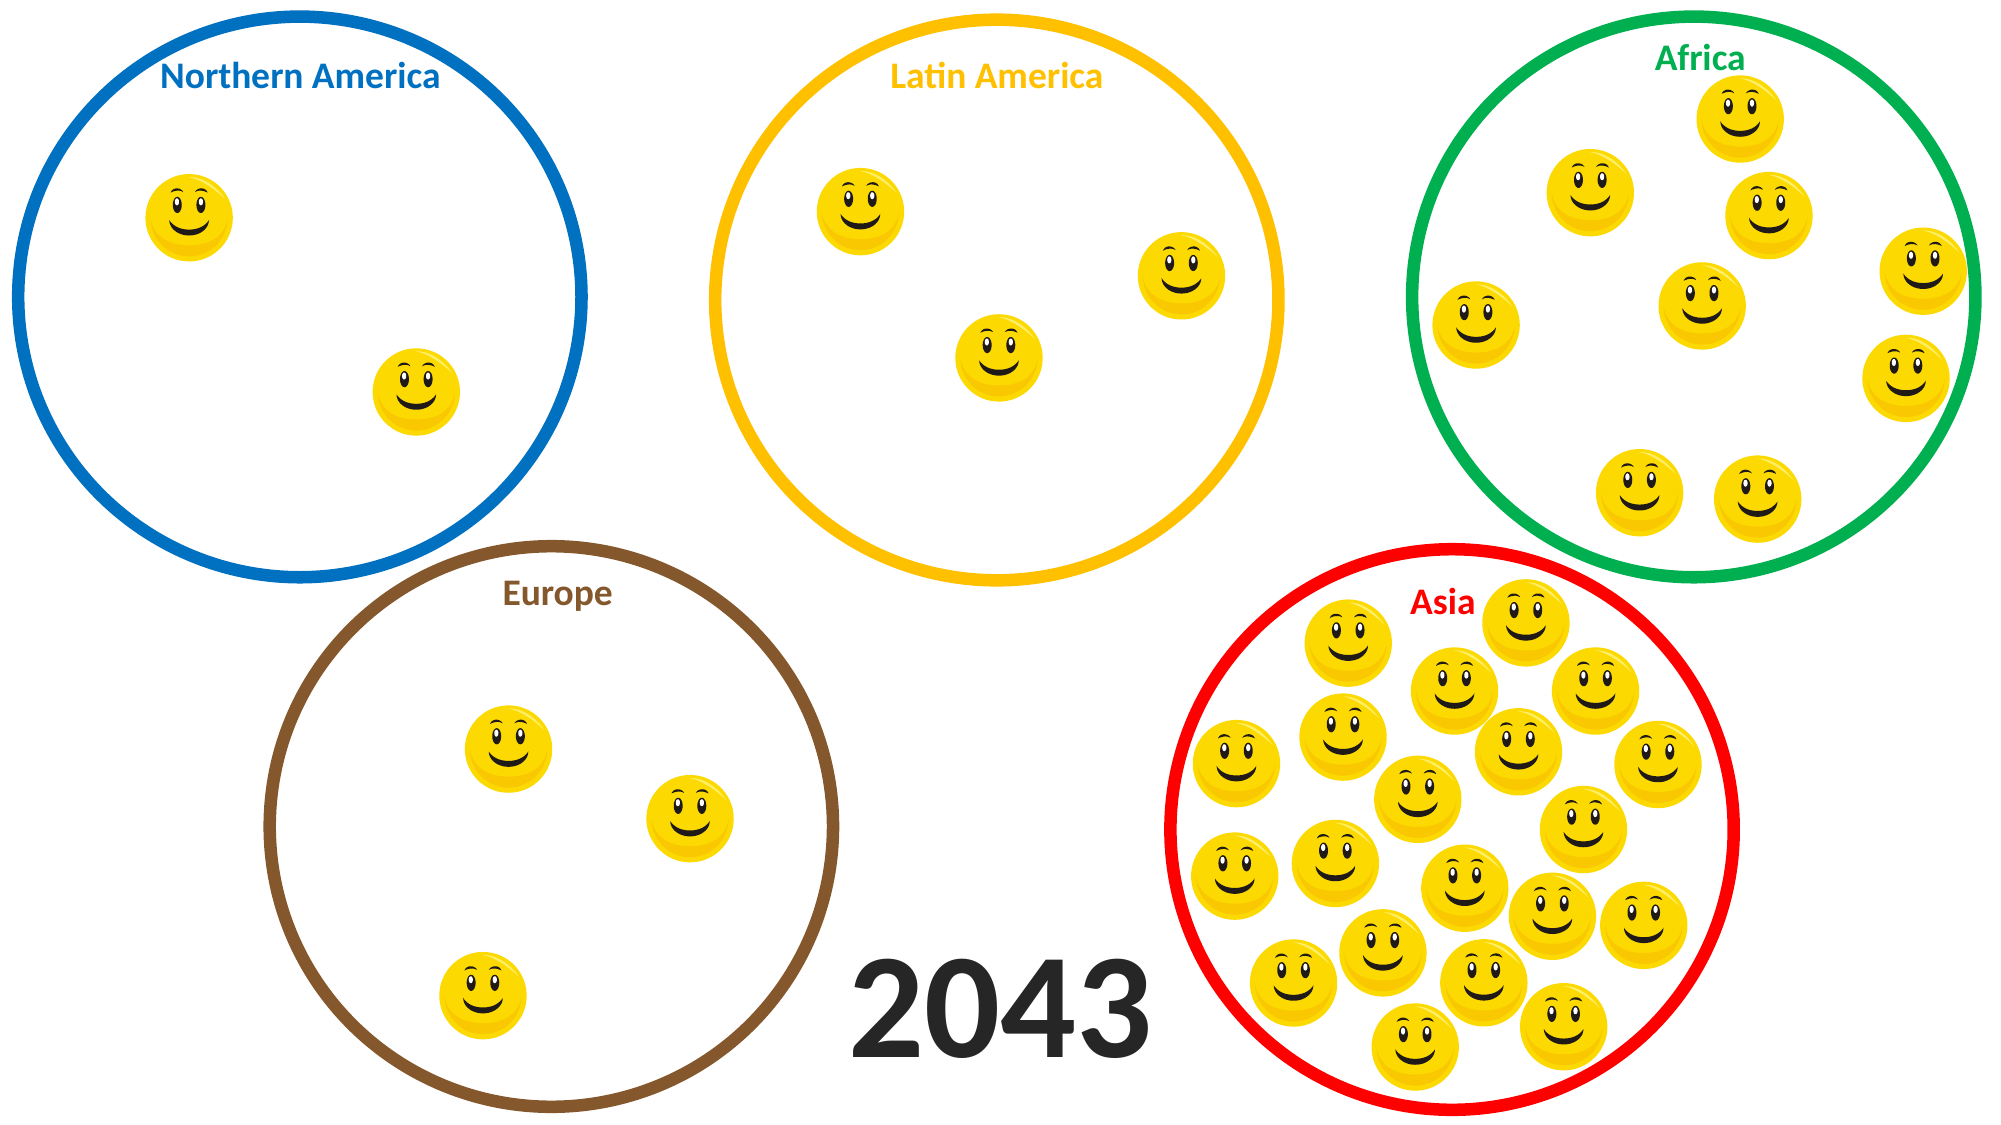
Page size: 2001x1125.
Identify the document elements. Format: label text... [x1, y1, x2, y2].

picture [955, 314, 1043, 402]
picture [1658, 262, 1746, 350]
picture [646, 774, 734, 863]
text_box [714, 46, 1280, 582]
text_box Latin America [875, 43, 1122, 104]
picture [1713, 455, 1802, 543]
picture [1696, 75, 1784, 163]
text_box Africa [1640, 25, 1788, 86]
picture [464, 705, 553, 793]
picture [816, 167, 905, 256]
picture [372, 348, 460, 436]
picture [1190, 832, 1279, 920]
picture [1432, 281, 1520, 369]
picture [1192, 719, 1281, 808]
picture [1546, 148, 1634, 237]
picture [1600, 881, 1688, 970]
text_box [17, 61, 583, 579]
picture [1137, 232, 1226, 320]
text_box [178, 15, 422, 43]
picture [1879, 227, 1967, 315]
picture [1862, 334, 1950, 423]
text_box Northern America [145, 43, 497, 104]
text_box Asia [1395, 569, 1493, 630]
picture [1725, 171, 1813, 260]
text_box [1411, 15, 1977, 579]
text_box [268, 545, 835, 1108]
picture [1339, 579, 1702, 1091]
text_box 2043 [820, 900, 1181, 1095]
text_box [1169, 548, 1735, 1111]
text_box Europe [488, 560, 647, 621]
picture [145, 174, 233, 262]
text_box [881, 18, 1112, 43]
picture [1595, 448, 1684, 537]
picture [1291, 693, 1462, 908]
picture [1304, 599, 1392, 687]
picture [1249, 939, 1338, 1027]
picture [439, 951, 527, 1040]
